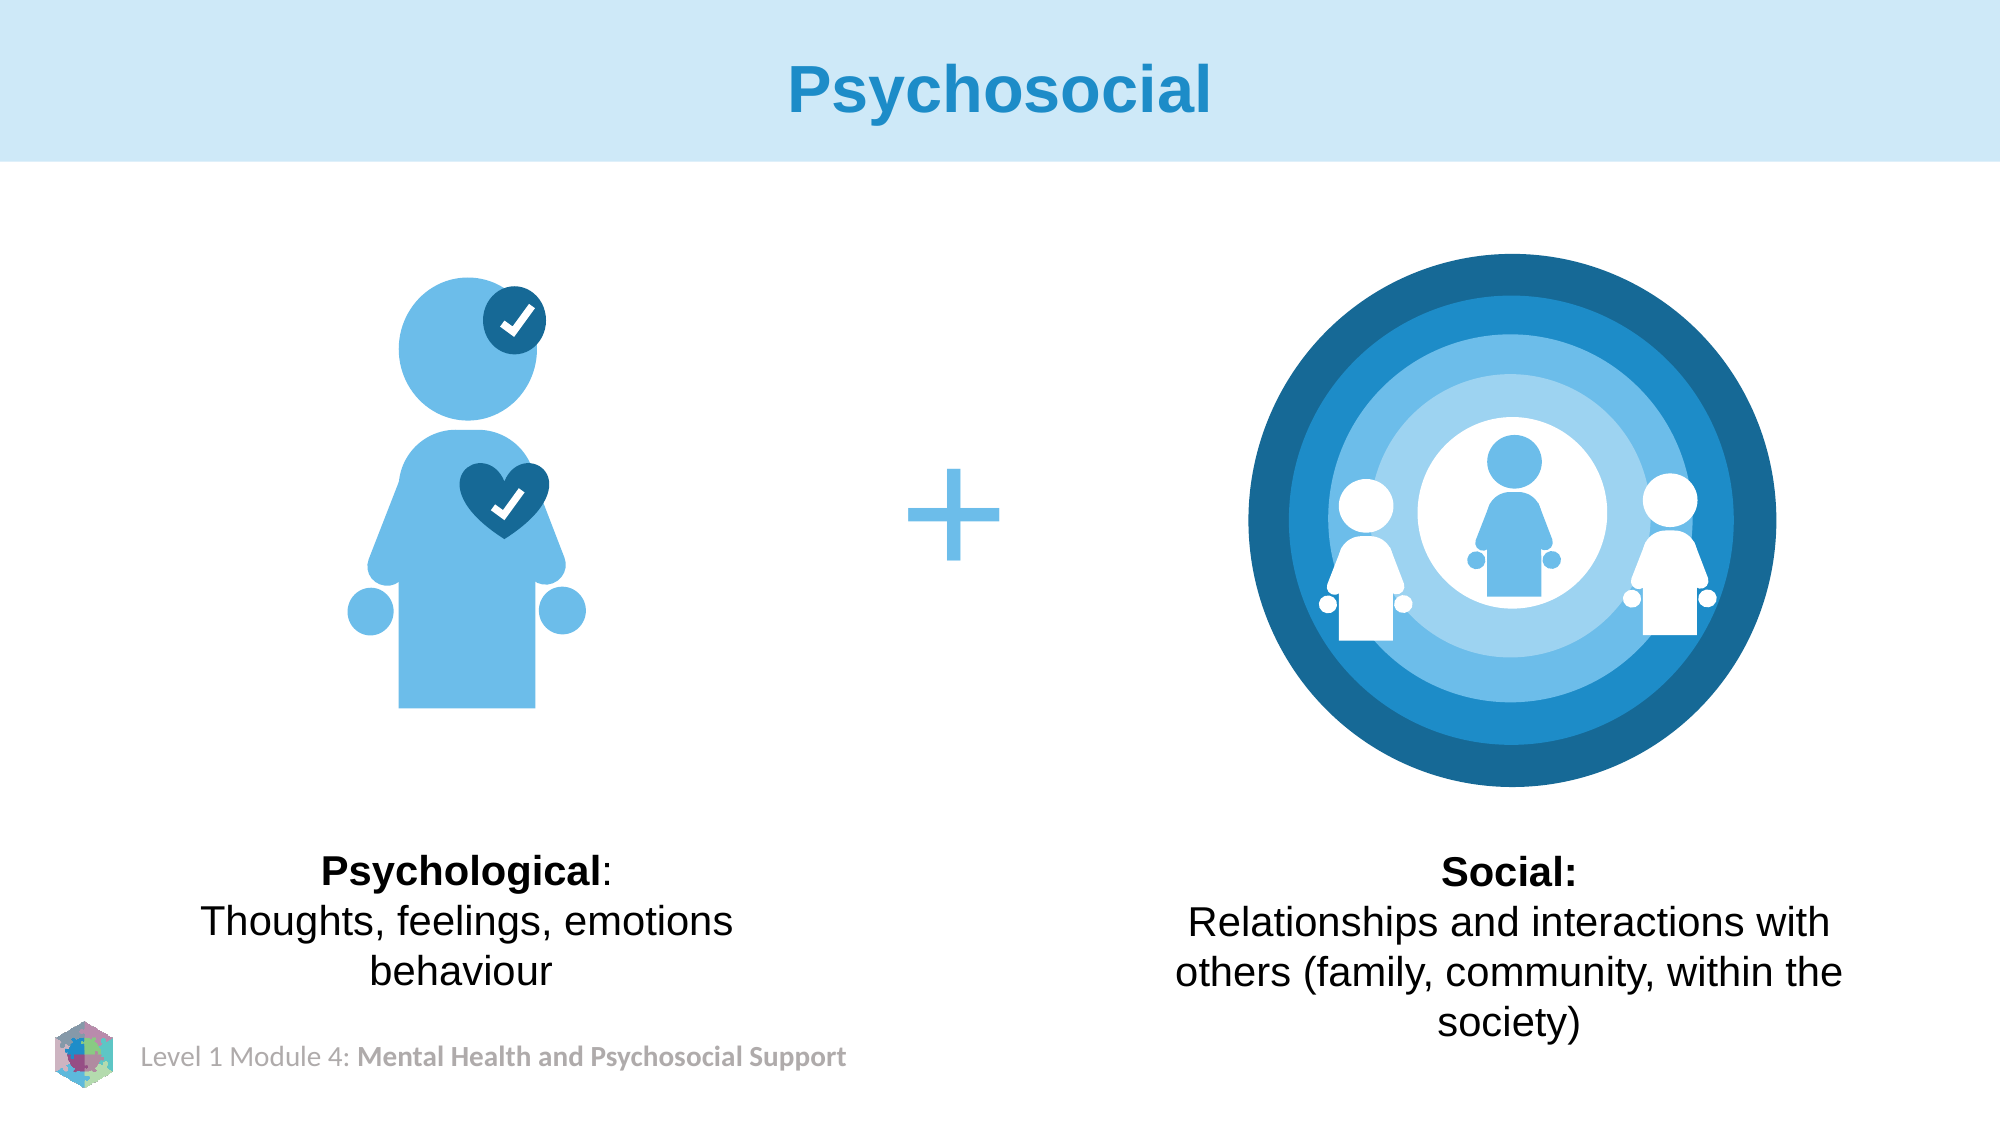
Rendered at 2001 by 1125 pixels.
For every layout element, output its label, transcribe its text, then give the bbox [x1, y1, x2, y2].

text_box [1322, 478, 1410, 641]
text_box + [802, 382, 1107, 623]
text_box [1248, 253, 1777, 788]
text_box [1626, 473, 1714, 635]
text_box Psychological: Thoughts, feelings, emotions behaviour [53, 836, 880, 1002]
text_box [1470, 434, 1558, 597]
picture [55, 1021, 113, 1088]
title Psychosocial [137, 19, 1863, 163]
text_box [356, 277, 577, 709]
text_box Social: Relationships and interactions with others (family, community, within the society) [1136, 837, 1883, 1053]
